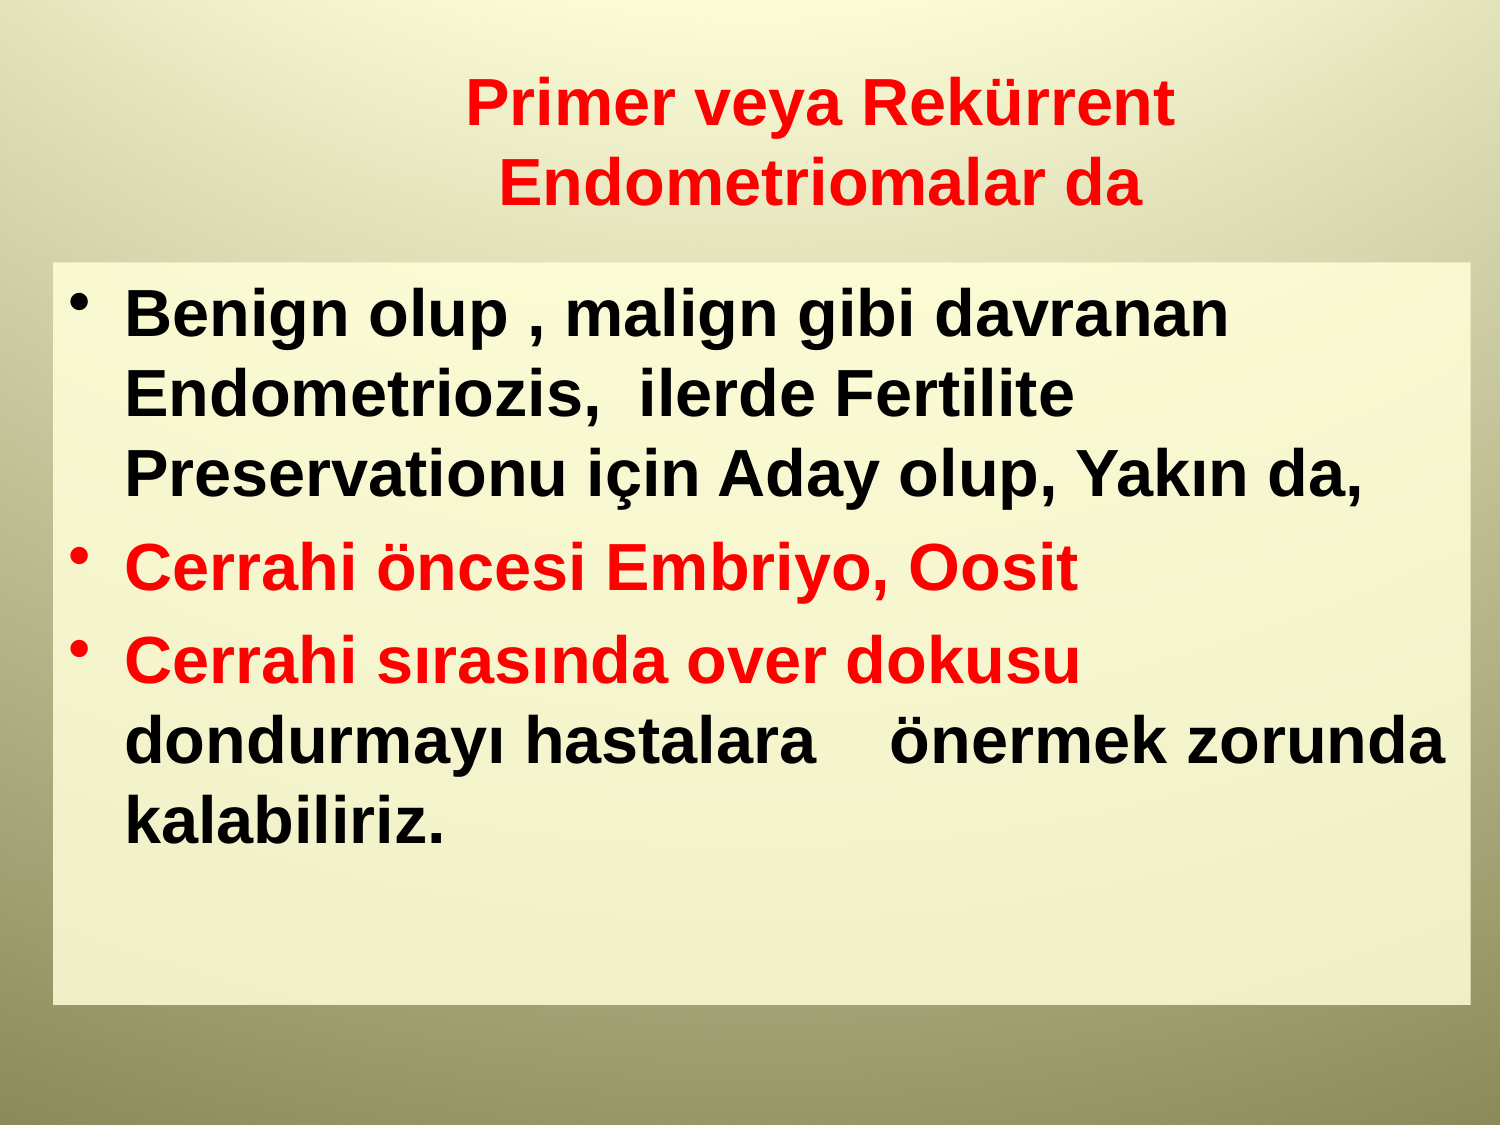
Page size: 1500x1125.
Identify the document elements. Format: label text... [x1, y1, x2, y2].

list Benign olup , malign gibi davranan Endometriozis, ilerde Fertilite Preservationu için Aday olup, Yakın da, Cerrahi öncesi Embriyo, Oosit Cerrahi sırasında over dokusu dondurmayı hastalara önermek zorunda kalabiliriz. [53, 262, 1471, 1005]
picture [0, 0, 1500, 1125]
title Primer veya Rekürrent Endometriomalar da [170, 44, 1471, 233]
